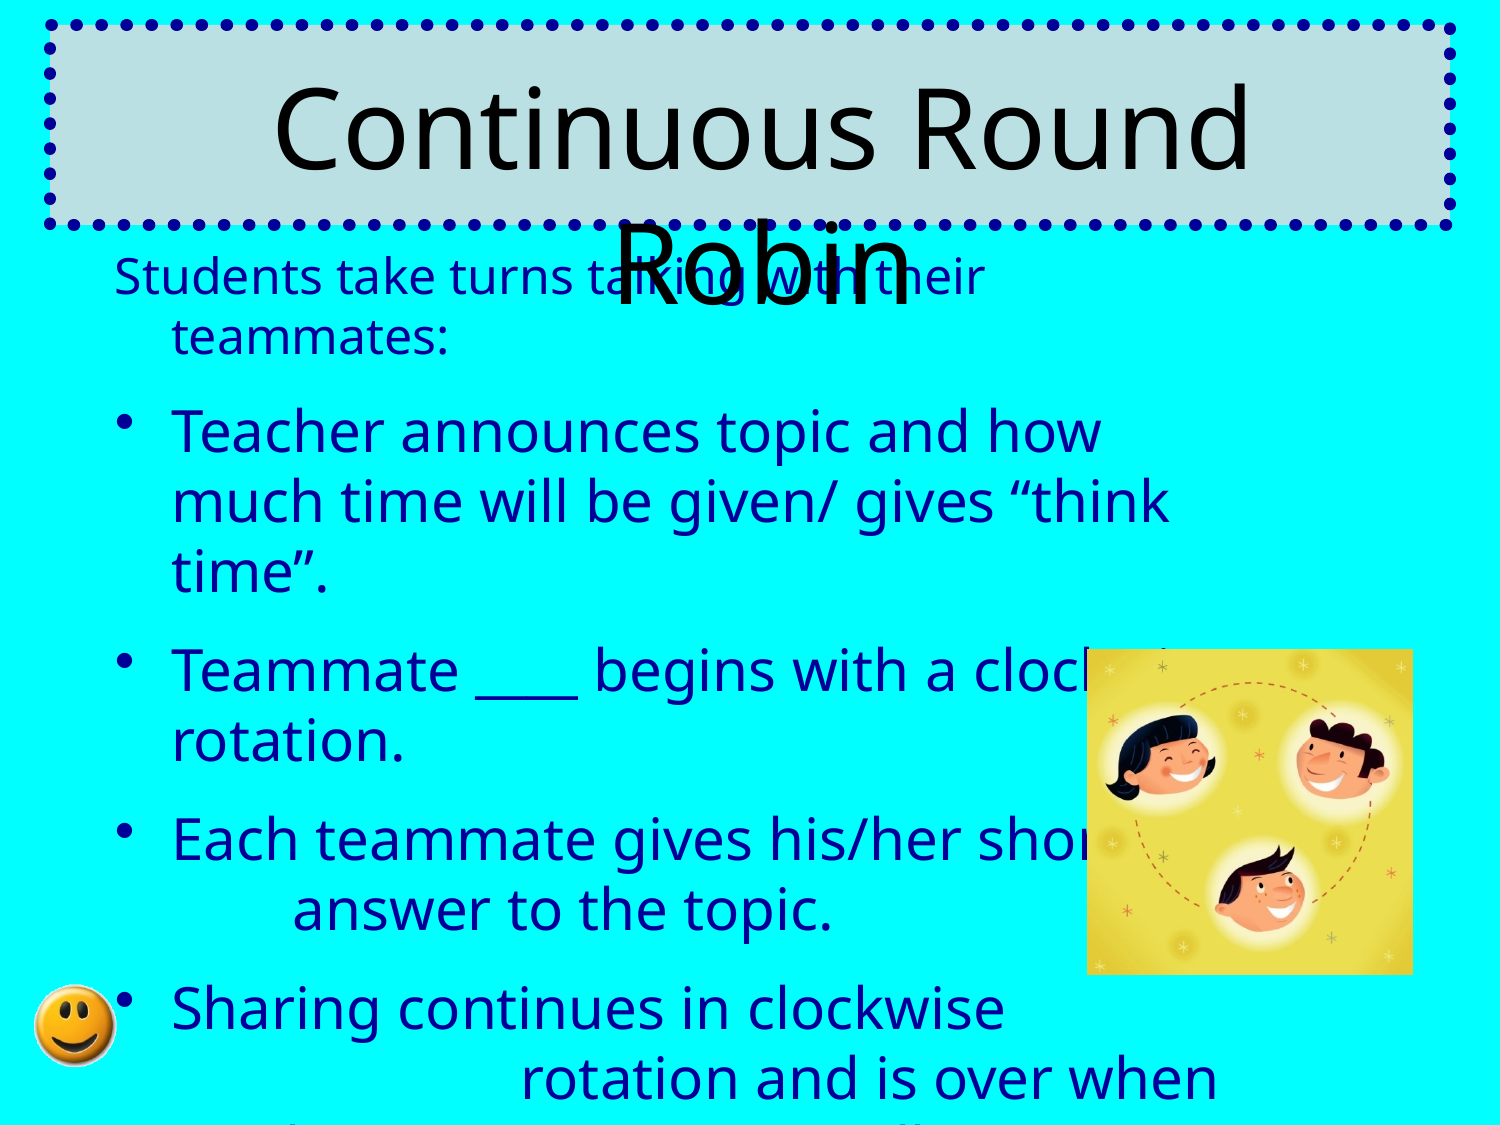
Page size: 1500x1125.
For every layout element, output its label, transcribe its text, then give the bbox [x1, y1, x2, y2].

picture [1087, 649, 1413, 976]
text_box Continuous Round Robin [99, 49, 1427, 335]
text_box Students take turns talking with their teammates: Teacher announces topic and how much time will be given/ gives “think time”. Teammate ____ begins with a clockwise rotation. Each teammate gives his/her short answer to the topic. Sharing continues in clockwise rotation and is over when teacher calls time. [99, 335, 1263, 1125]
text_box [50, 24, 1450, 225]
picture [24, 974, 126, 1076]
